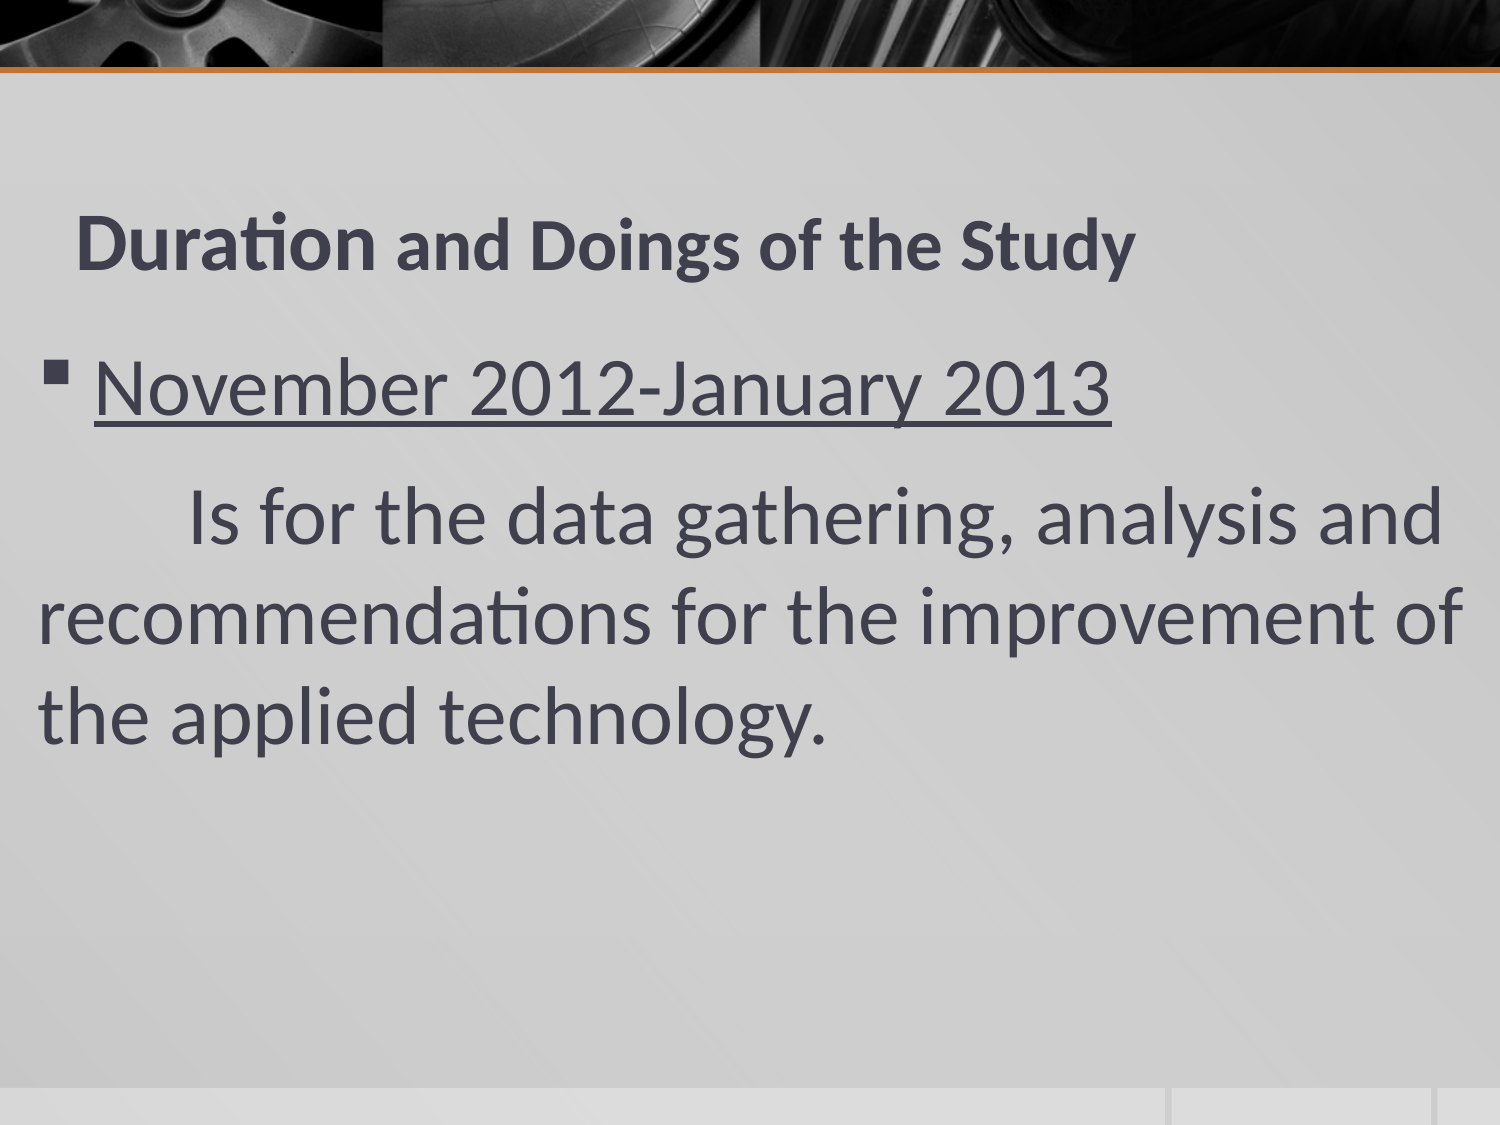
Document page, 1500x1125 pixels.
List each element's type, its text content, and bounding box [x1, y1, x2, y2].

title Duration and Doings of the Study [75, 162, 1425, 313]
list November 2012-January 2013 Is for the data gathering, analysis and recommendations for the improvement of the applied technology. [37, 324, 1475, 1005]
picture [0, 0, 1500, 67]
